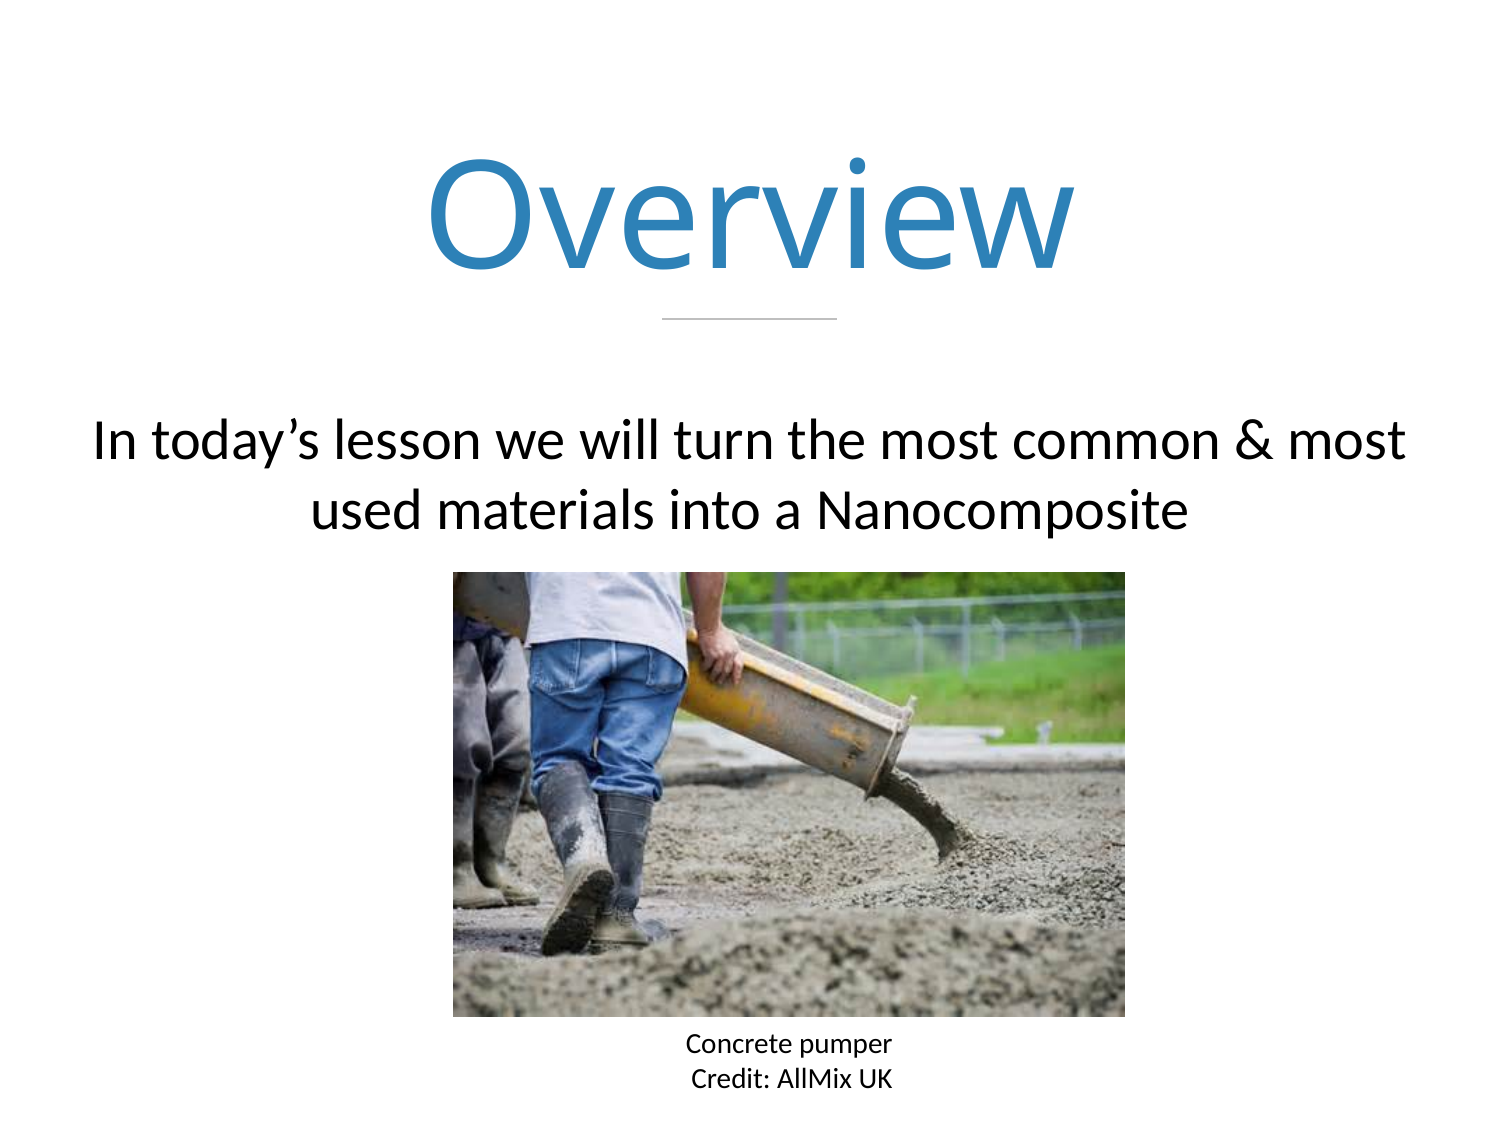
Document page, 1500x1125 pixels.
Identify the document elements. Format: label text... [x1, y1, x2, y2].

text_box Concrete pumper Credit: AllMix UK [670, 1025, 908, 1102]
list In today’s lesson we will turn the most common & most used materials into a Nanocomposite [75, 394, 1425, 720]
title Overview [75, 114, 1425, 302]
picture [453, 571, 1125, 1018]
